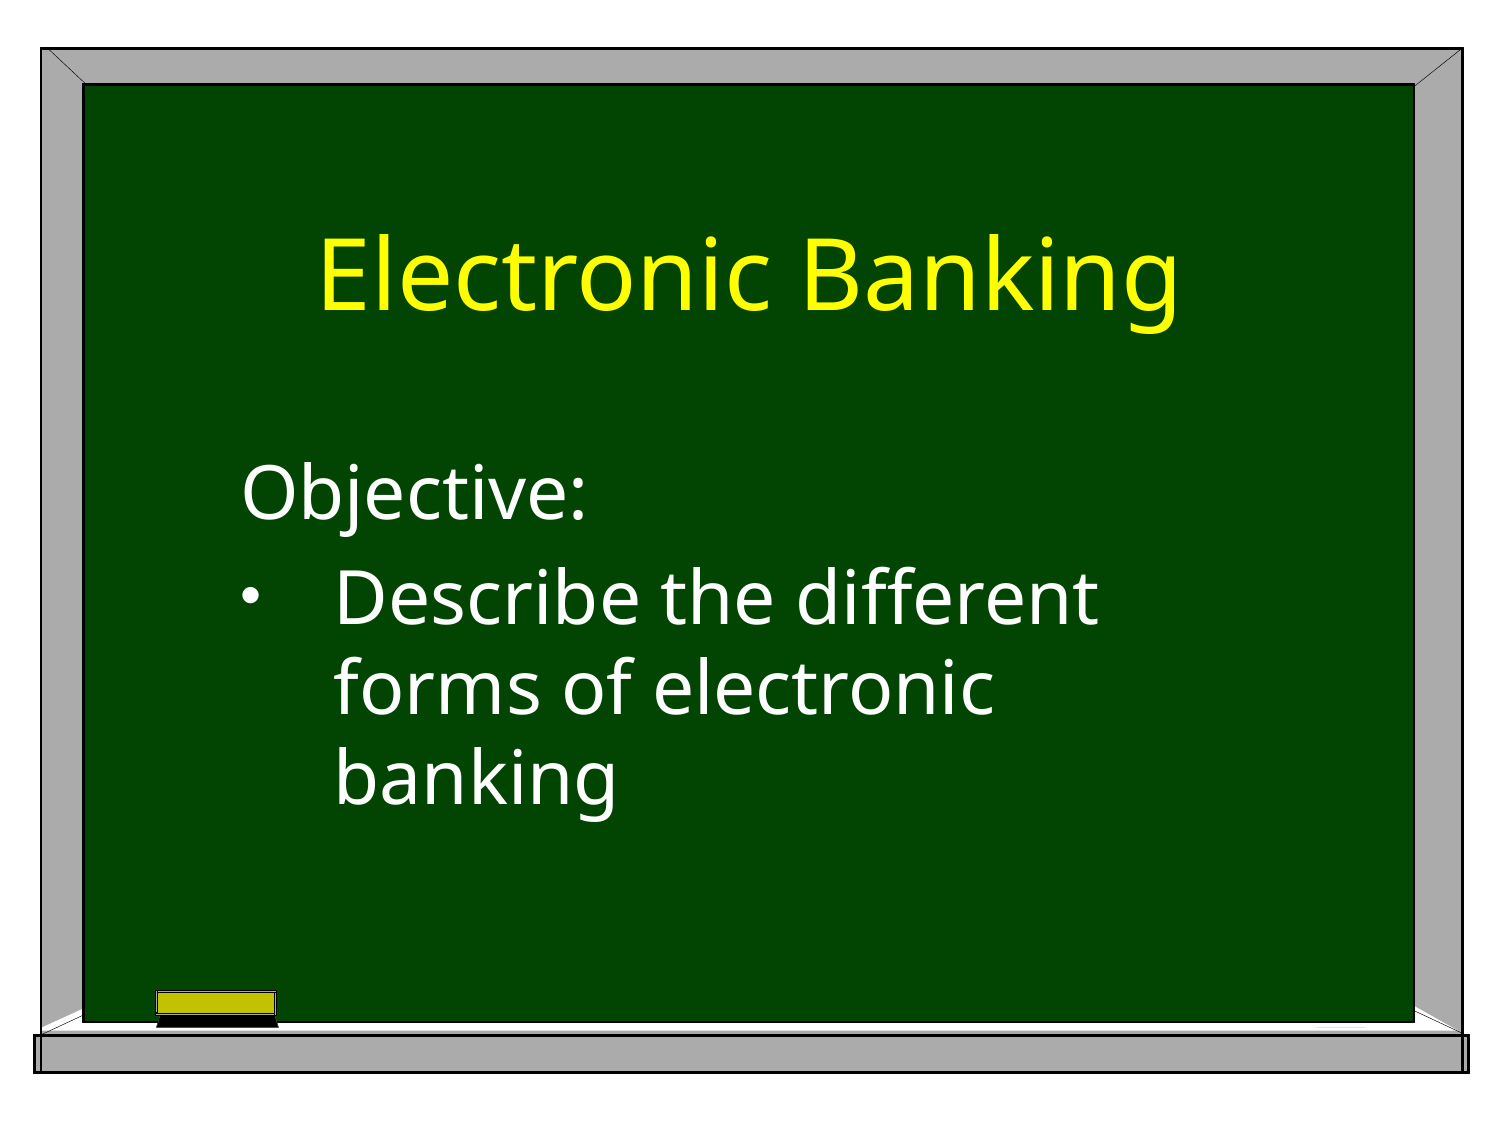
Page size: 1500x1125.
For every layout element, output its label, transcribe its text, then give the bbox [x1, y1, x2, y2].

subtitle Objective: Describe the different forms of electronic banking [225, 437, 1275, 975]
title Electronic Banking [112, 149, 1388, 392]
